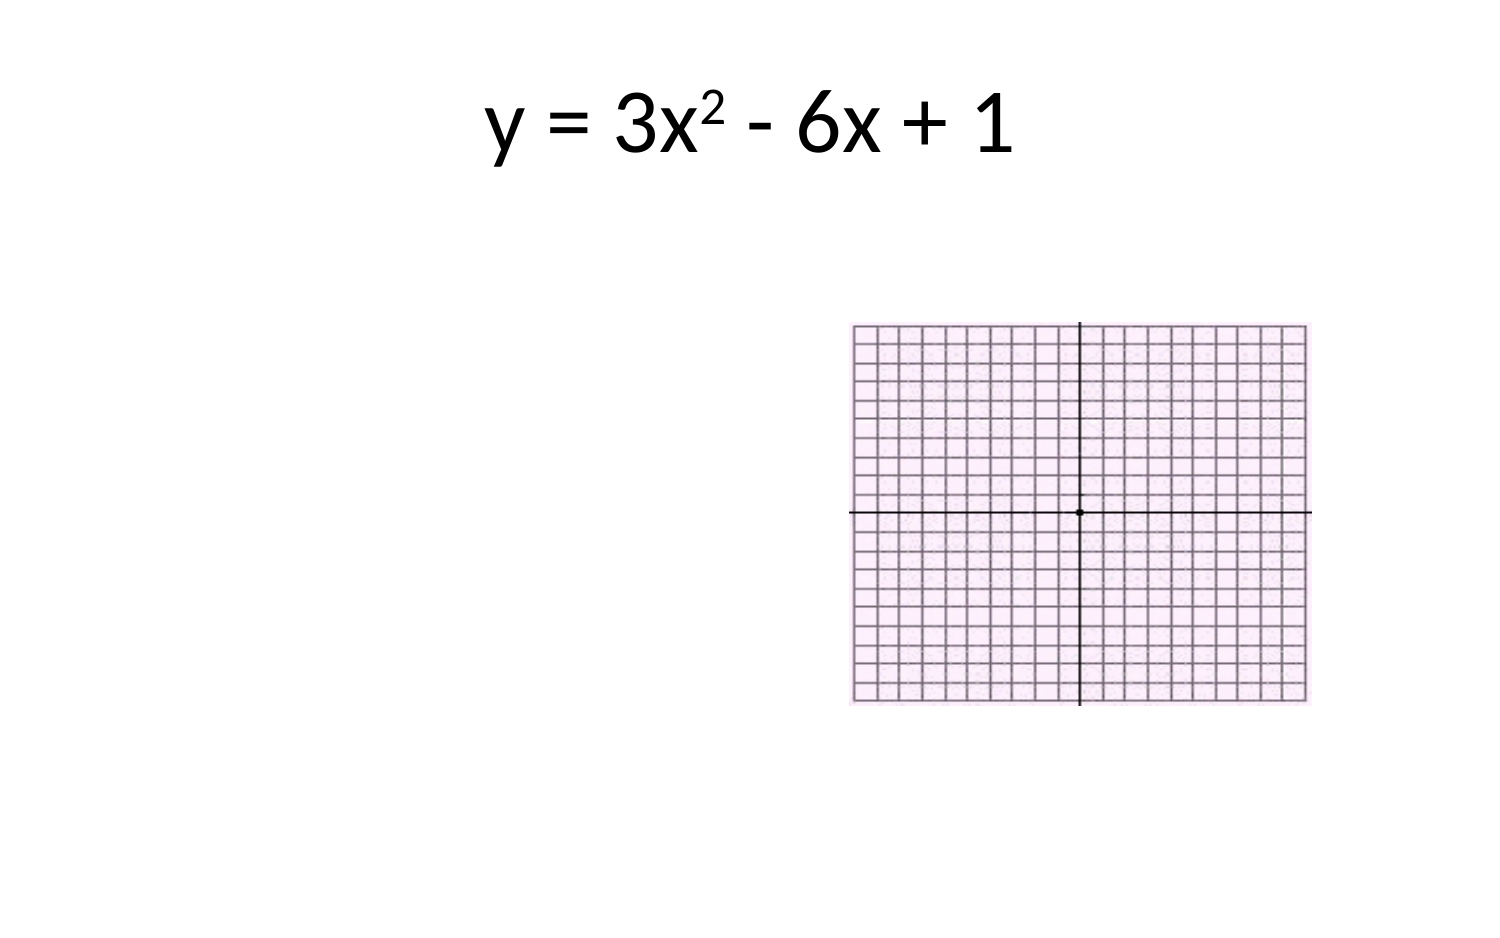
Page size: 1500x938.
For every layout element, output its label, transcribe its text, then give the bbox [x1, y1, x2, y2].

title y = 3x2 - 6x + 1 [75, 37, 1425, 194]
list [849, 322, 1312, 706]
